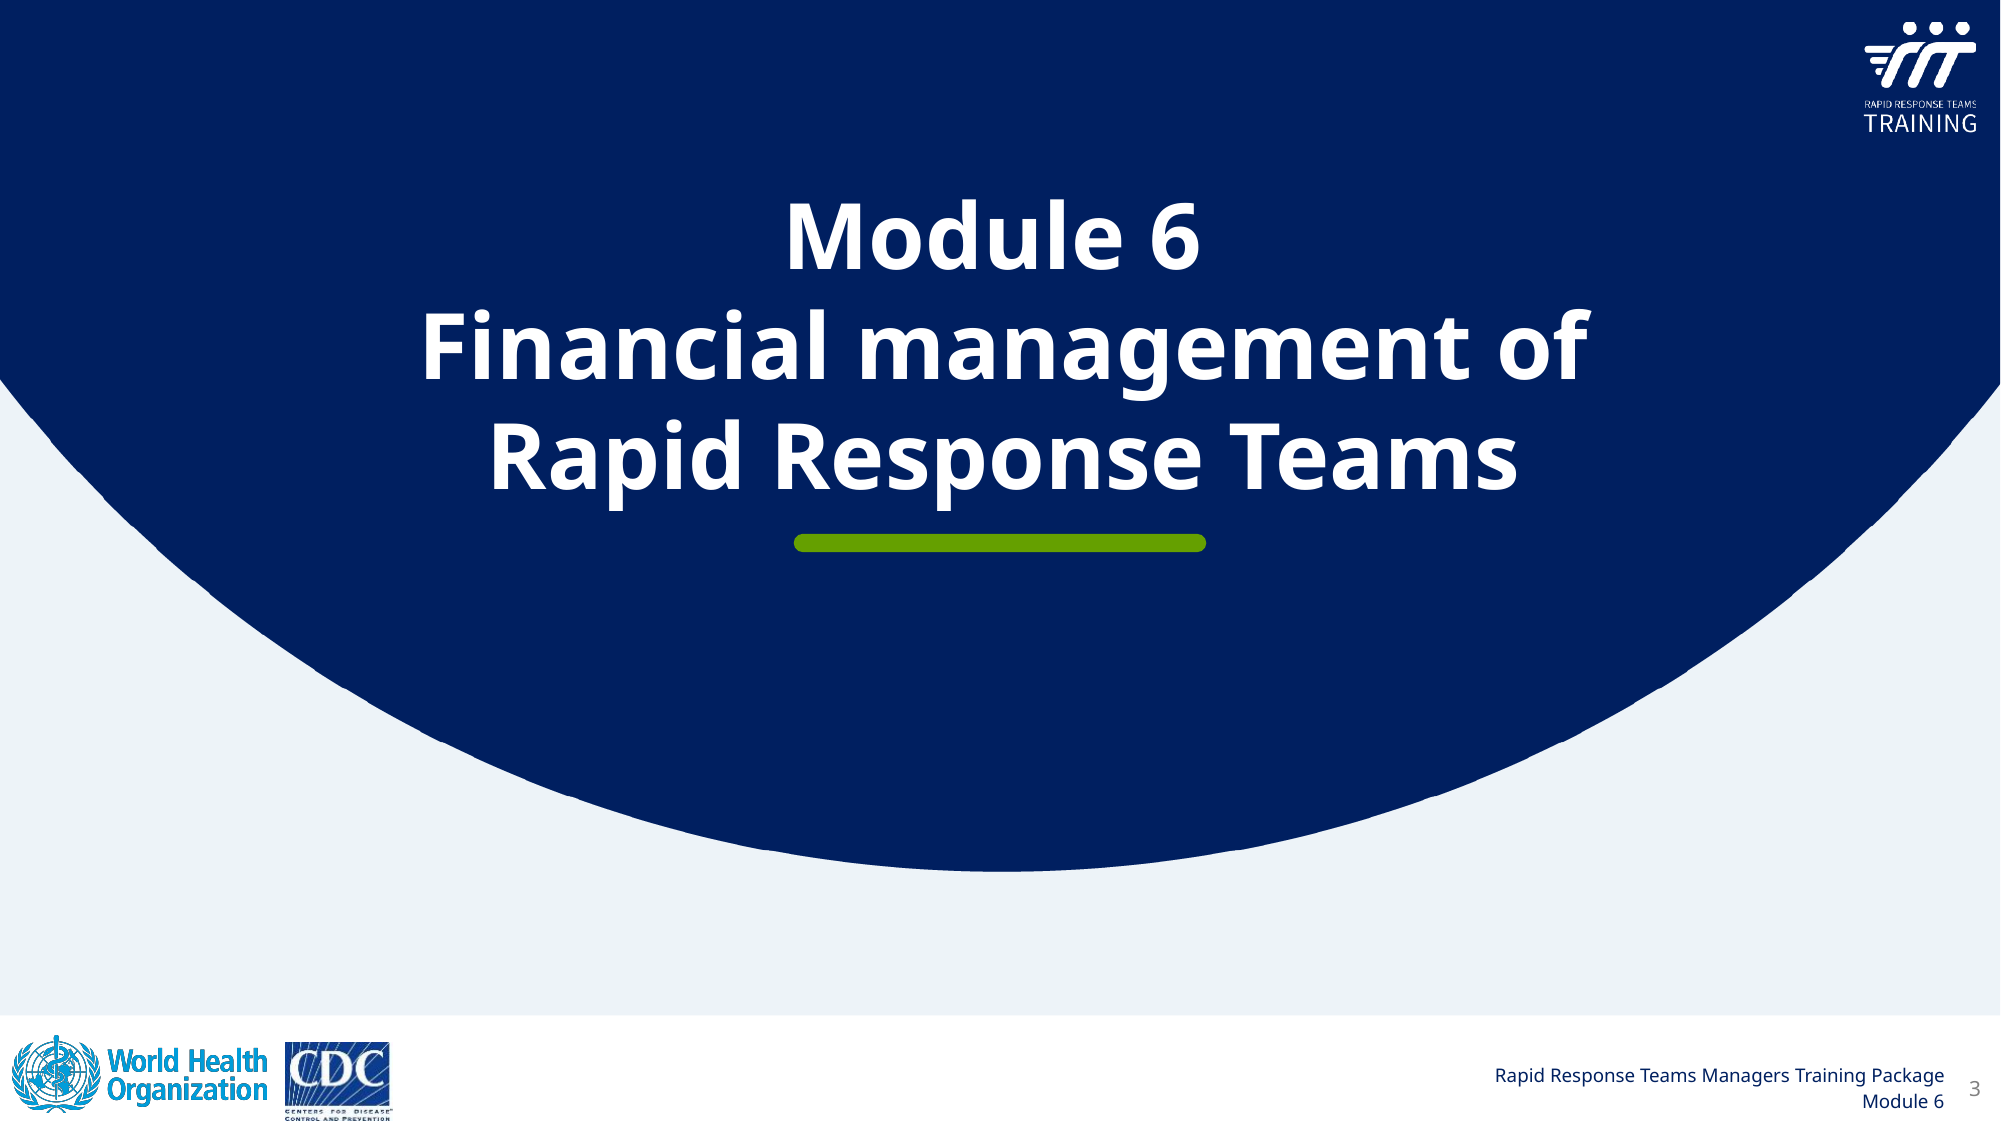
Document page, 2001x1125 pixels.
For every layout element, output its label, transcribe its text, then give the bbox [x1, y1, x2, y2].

picture [12, 1035, 54, 1068]
picture [50, 1108, 62, 1113]
picture [22, 1062, 26, 1077]
picture [24, 1054, 36, 1087]
picture [0, 0, 2001, 904]
picture [30, 1083, 37, 1091]
picture [71, 1053, 90, 1091]
picture [59, 1035, 267, 1113]
text_box Module 6 Financial management of Rapid Response Teams [15, 170, 1993, 516]
picture [34, 1054, 43, 1078]
text_box [793, 533, 1207, 553]
picture [46, 1056, 54, 1062]
picture [36, 1088, 78, 1105]
picture [285, 1042, 393, 1121]
picture [12, 1083, 48, 1113]
picture [40, 1062, 47, 1070]
slide_number 3 [1954, 1068, 2000, 1121]
